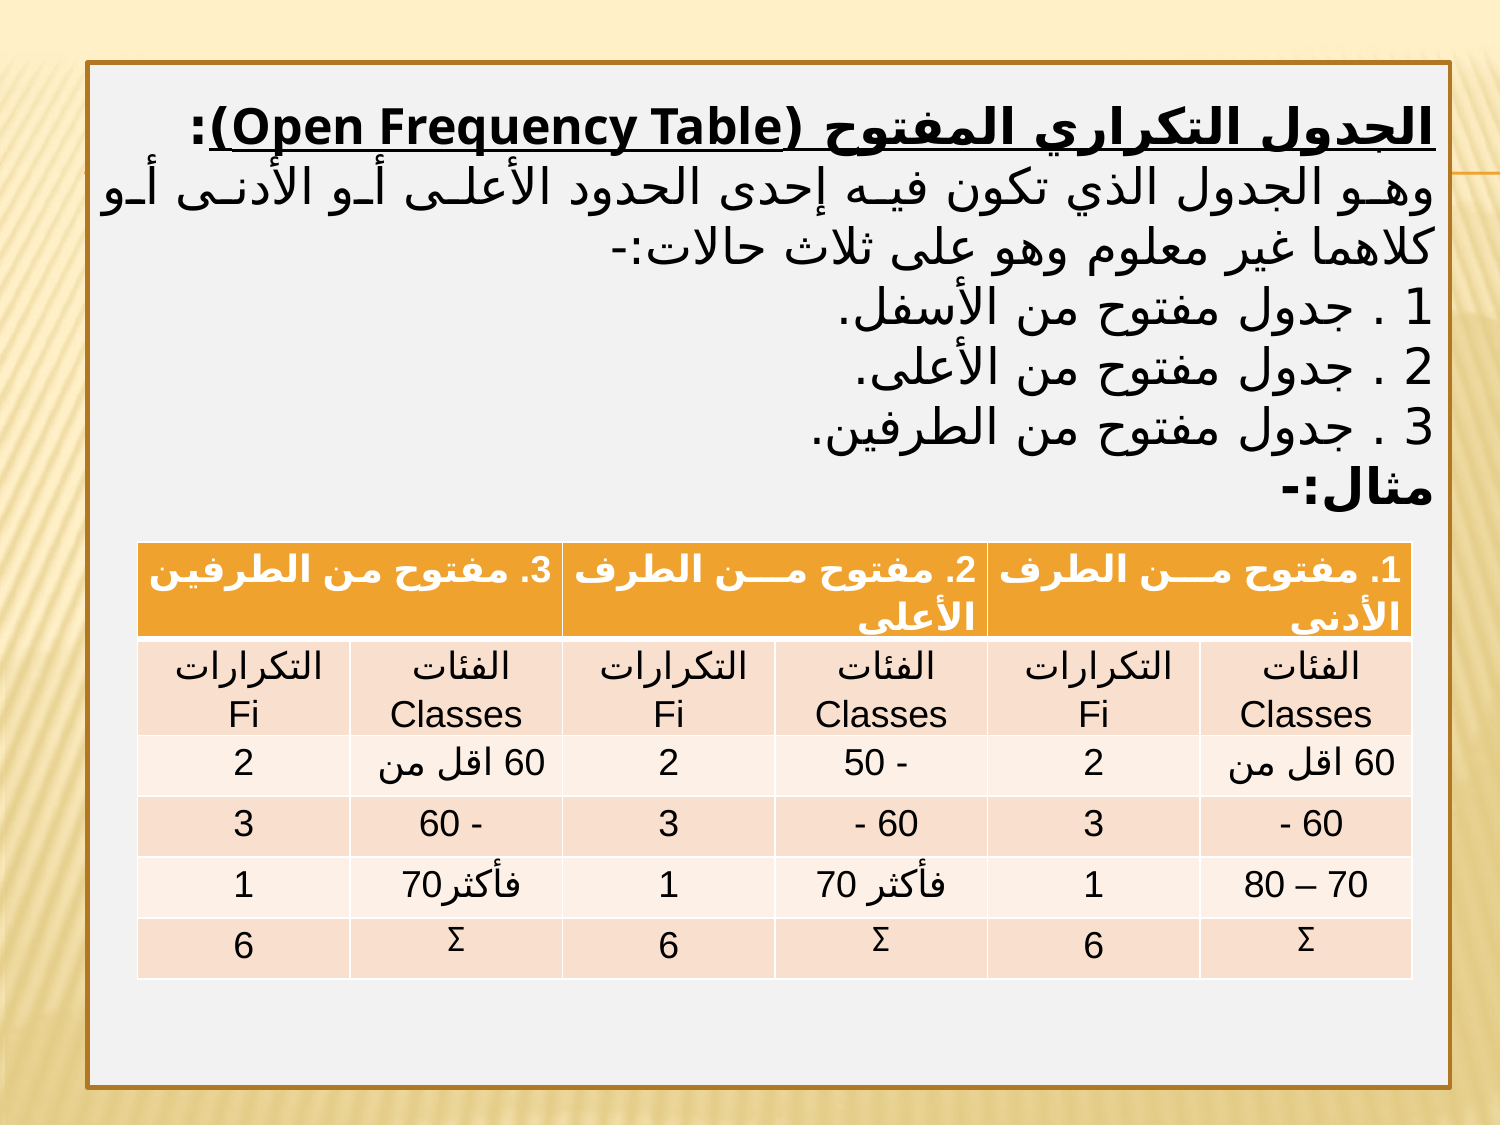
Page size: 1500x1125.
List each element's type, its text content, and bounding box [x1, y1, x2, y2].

table_cell التكرارات Fi [563, 642, 774, 735]
table_cell 60 - [351, 797, 562, 856]
table_cell 1 [988, 858, 1199, 917]
table_header 2. مفتوح من الطرف الأعلى [563, 543, 987, 636]
table_cell 70 – 80 [1201, 858, 1411, 917]
table_cell 6 [563, 919, 774, 978]
text_box الجدول التكراري المفتوح (Open Frequency Table): وهو الجدول الذي تكون فيه إحدى الحدود الأعلى أو الأدنى أو كلاهما غير معلوم وهو على ثلاث حالات:- 1 . جدول مفتوح من الأسفل. 2 . جدول مفتوح من الأعلى. 3 . جدول مفتوح من الطرفين. مثال:- [85, 60, 1452, 1090]
table_cell Σ [776, 919, 987, 978]
table_cell 3 [988, 797, 1199, 856]
table_cell 2 [138, 736, 349, 795]
table_cell التكرارات Fi [138, 642, 349, 735]
table_cell 60 اقل من [1201, 736, 1411, 795]
table_cell 6 [988, 919, 1199, 978]
table_cell 6 [138, 919, 349, 978]
table_cell 60 اقل من [351, 736, 562, 795]
table_cell الفئات Classes [776, 642, 987, 735]
table_header 3. مفتوح من الطرفين [138, 543, 562, 636]
table_cell 1 [563, 858, 774, 917]
table_cell الفئات Classes [351, 642, 562, 735]
table_cell 3 [138, 797, 349, 856]
table_cell الفئات Classes [1201, 642, 1411, 735]
table_cell 50 - [776, 736, 987, 795]
table_cell فأكثر70 [351, 858, 562, 917]
table_header 1. مفتوح من الطرف الأدنى [988, 543, 1411, 636]
table_cell فأكثر 70 [776, 858, 987, 917]
table_cell 2 [988, 736, 1199, 795]
table_cell التكرارات Fi [988, 642, 1199, 735]
table_cell 3 [563, 797, 774, 856]
table_cell 60 - [776, 797, 987, 856]
table_cell 2 [563, 736, 774, 795]
table_cell Σ [1201, 919, 1411, 978]
table_cell 1 [138, 858, 349, 917]
table_cell 60 - [1201, 797, 1411, 856]
table_cell Σ [351, 919, 562, 978]
